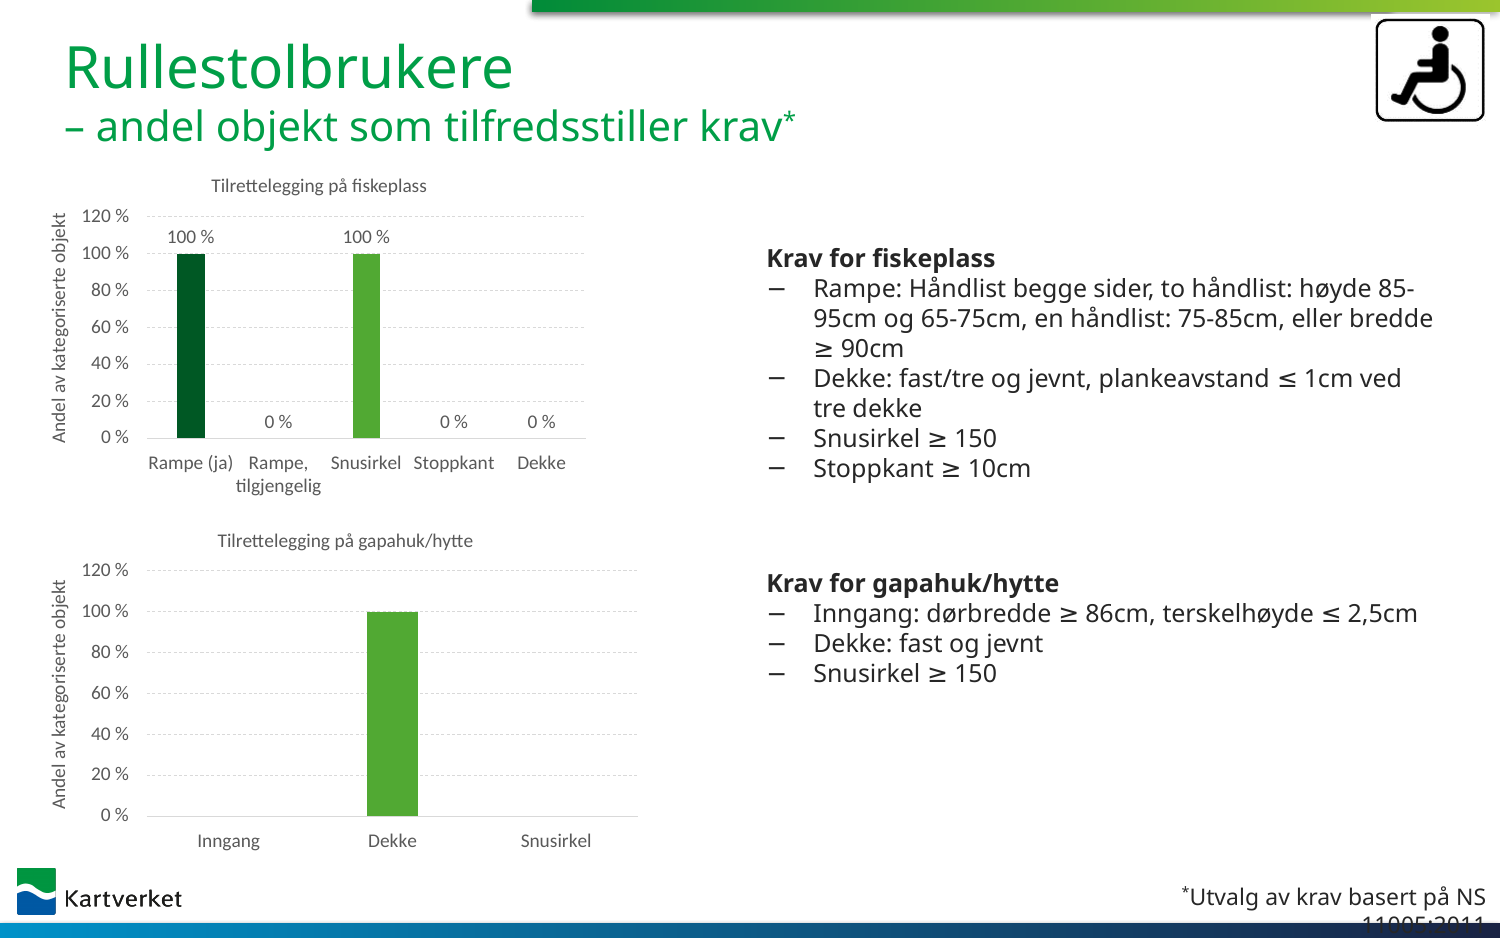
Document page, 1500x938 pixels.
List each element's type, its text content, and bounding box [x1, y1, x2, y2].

picture [41, 520, 650, 859]
picture [1371, 13, 1491, 127]
picture [41, 166, 597, 505]
text_box *Utvalg av krav basert på NS 11005:2011 [1068, 873, 1500, 938]
text_box Rullestolbrukere – andel objekt som tilfredsstiller krav* [49, 29, 1431, 158]
text_box Krav for fiskeplass Rampe: Håndlist begge sider, to håndlist: høyde 85-95cm og 65-75cm, en håndlist: 75-85cm, eller bredde ≥ 90cm Dekke: fast/tre og jevnt, plankeavstand ≤ 1cm ved tre dekke Snusirkel ≥ 150 Stoppkant ≥ 10cm [751, 235, 1452, 490]
text_box Krav for gapahuk/hytte Inngang: dørbredde ≥ 86cm, terskelhøyde ≤ 2,5cm Dekke: fast og jevnt Snusirkel ≥ 150 [751, 560, 1452, 695]
